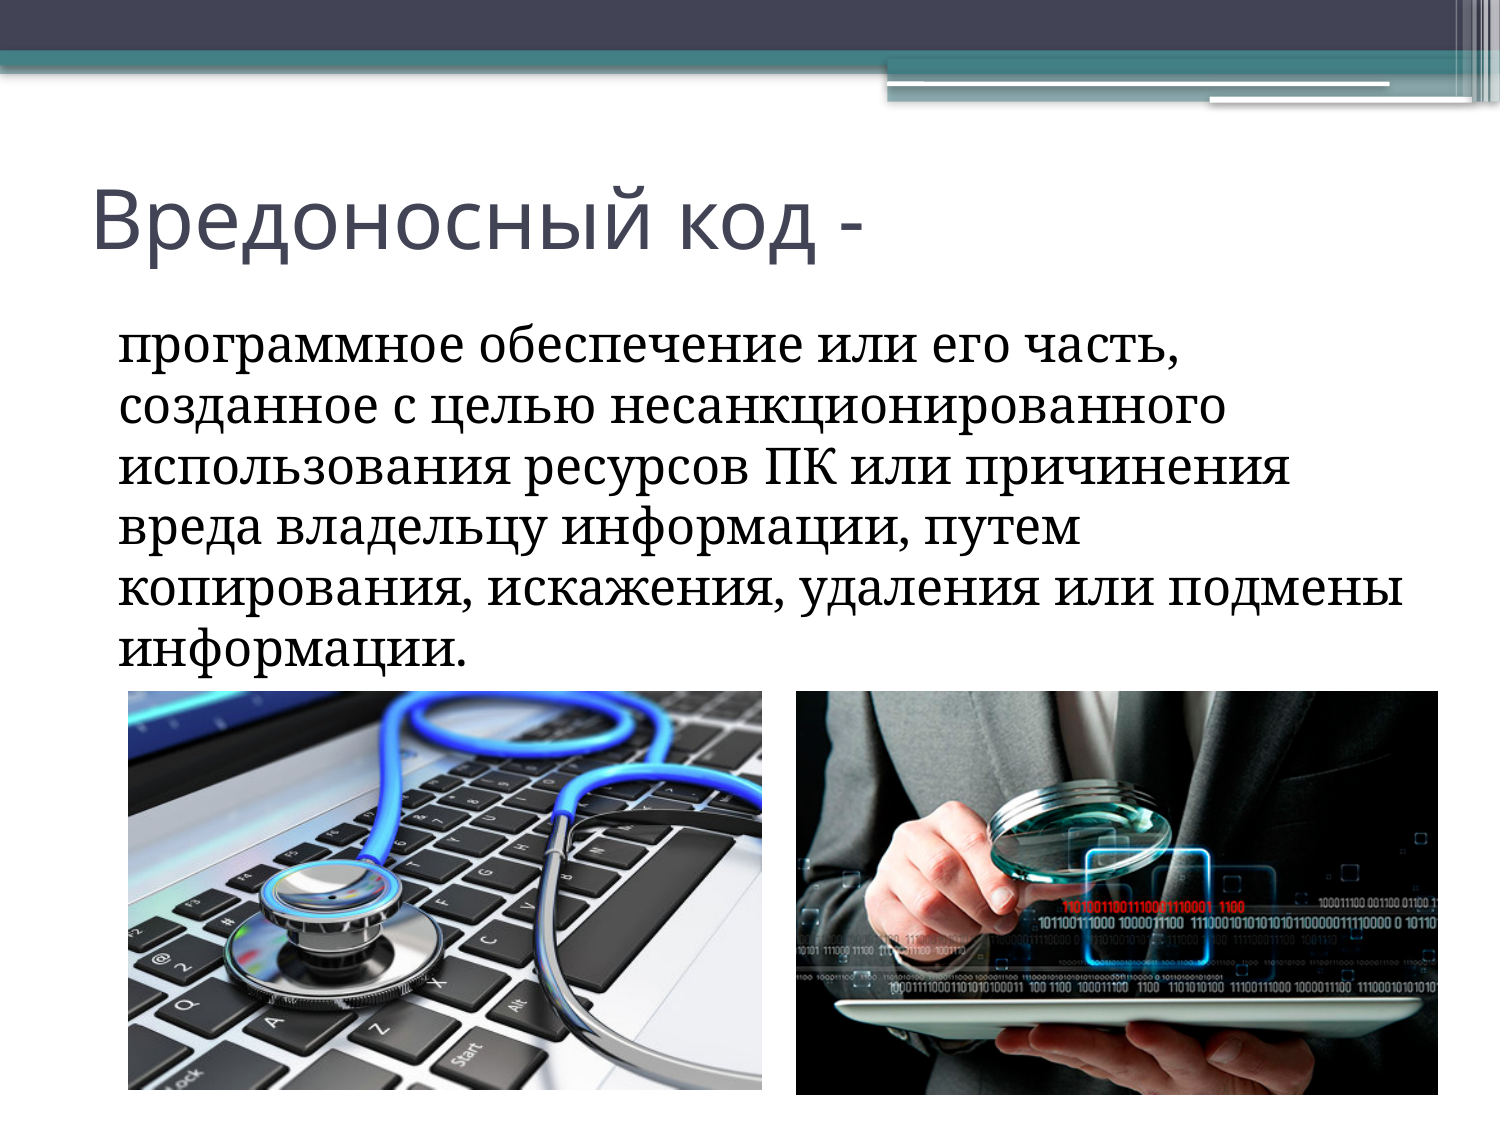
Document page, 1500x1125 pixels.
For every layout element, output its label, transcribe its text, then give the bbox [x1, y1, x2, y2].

list программное обеспечение или его часть, созданное с целью несанкционированного использования ресурсов ПК или причинения вреда владельцу информации, путем копирования, искажения, удаления или подмены информации. [46, 304, 1430, 692]
title Вредоносный код - [75, 128, 1425, 304]
picture [796, 691, 1438, 1095]
picture [128, 691, 762, 1090]
